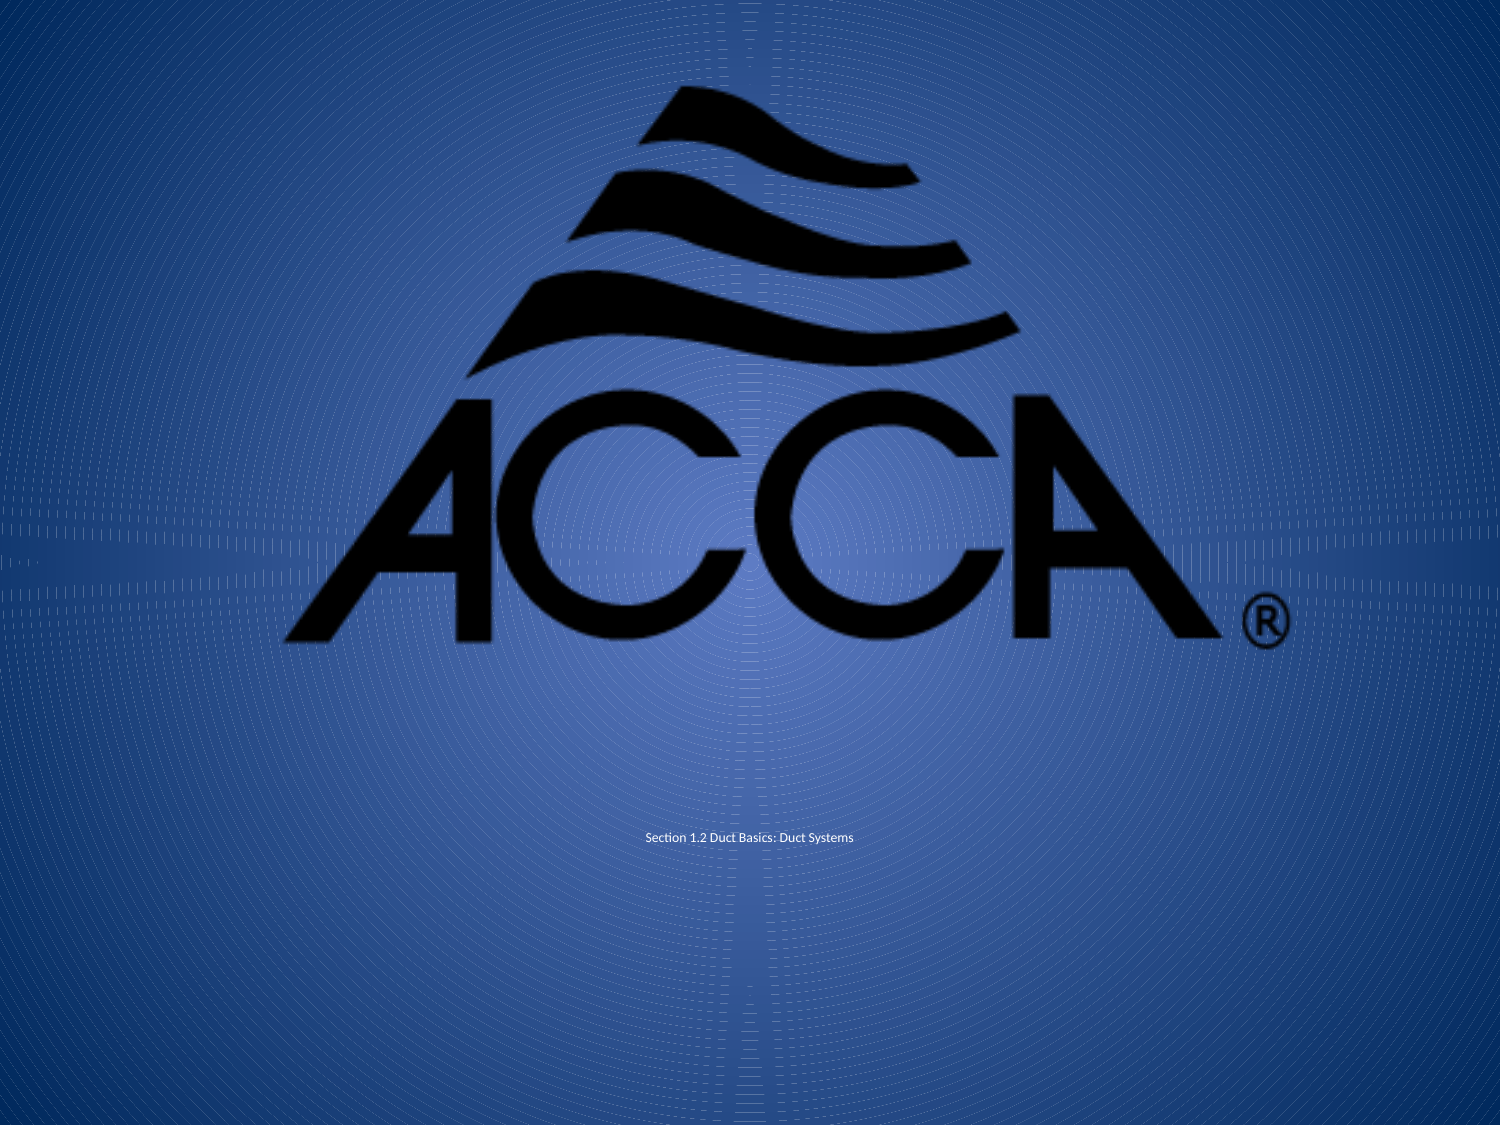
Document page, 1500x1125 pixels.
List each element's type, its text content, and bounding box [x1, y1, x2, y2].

picture [237, 24, 1334, 738]
title Section 1.2 Duct Basics: Duct Systems [0, 787, 1500, 888]
